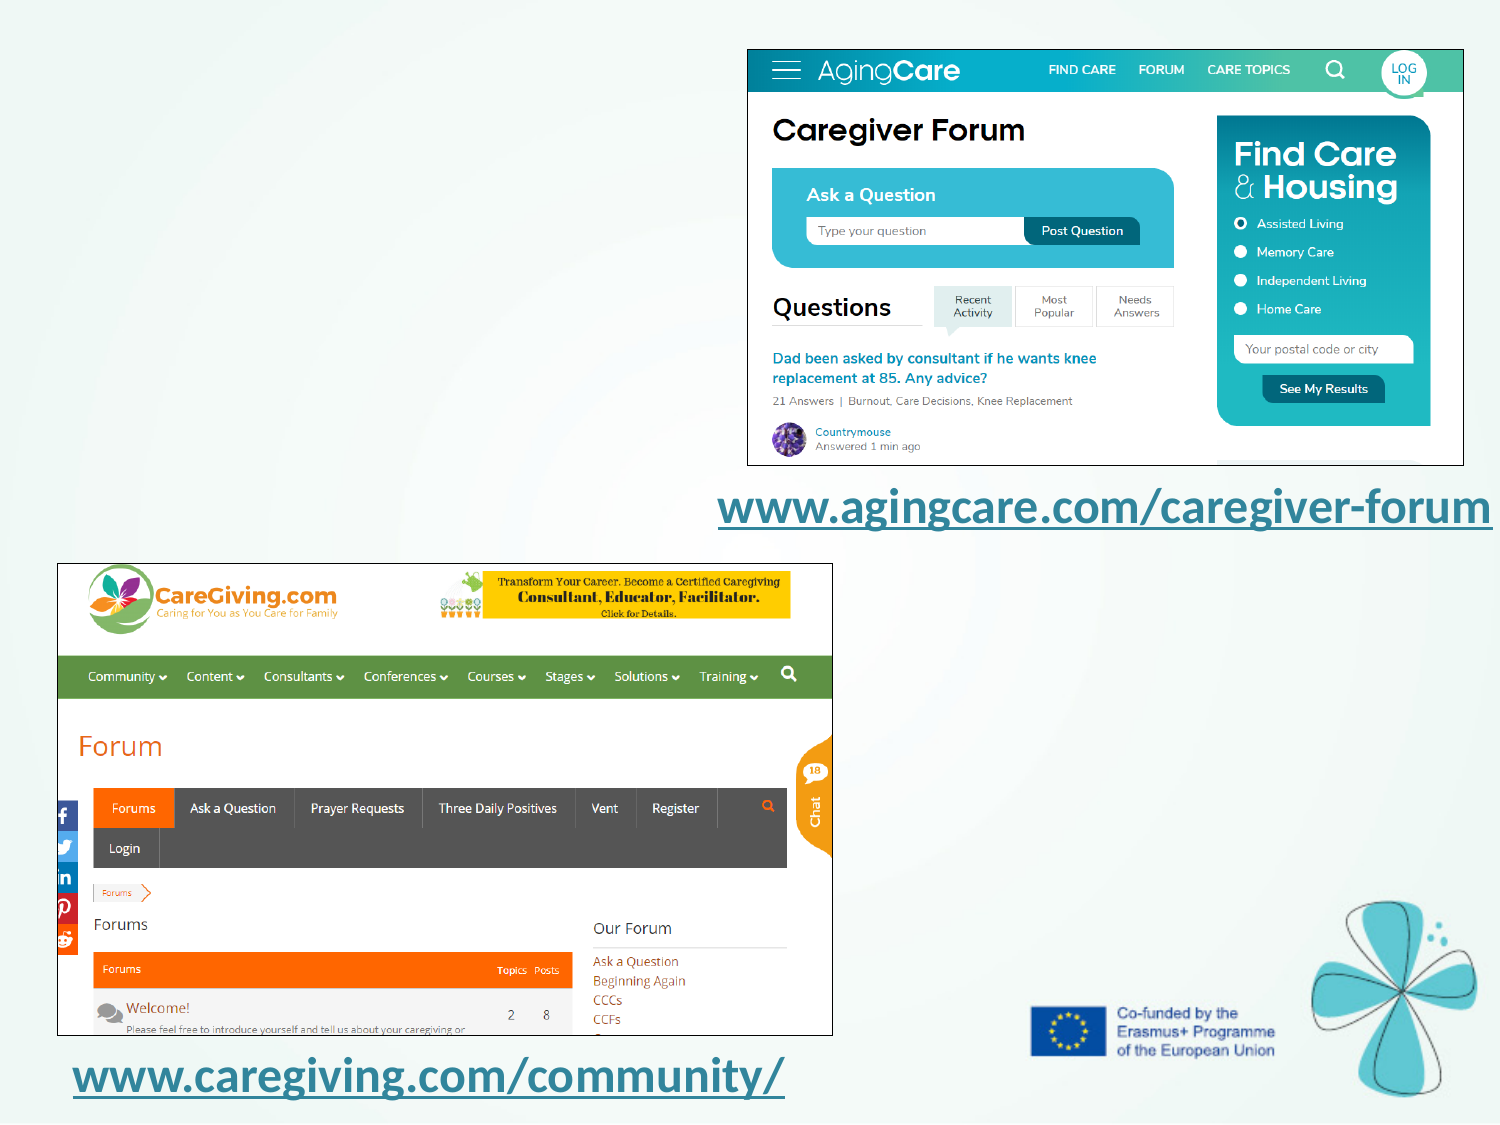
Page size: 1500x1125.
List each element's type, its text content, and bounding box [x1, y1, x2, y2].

text_box www.caregiving.com/community/ [57, 1042, 833, 1111]
text_box www.agingcare.com/caregiver-forum [703, 465, 1500, 541]
picture [0, 0, 1500, 1125]
